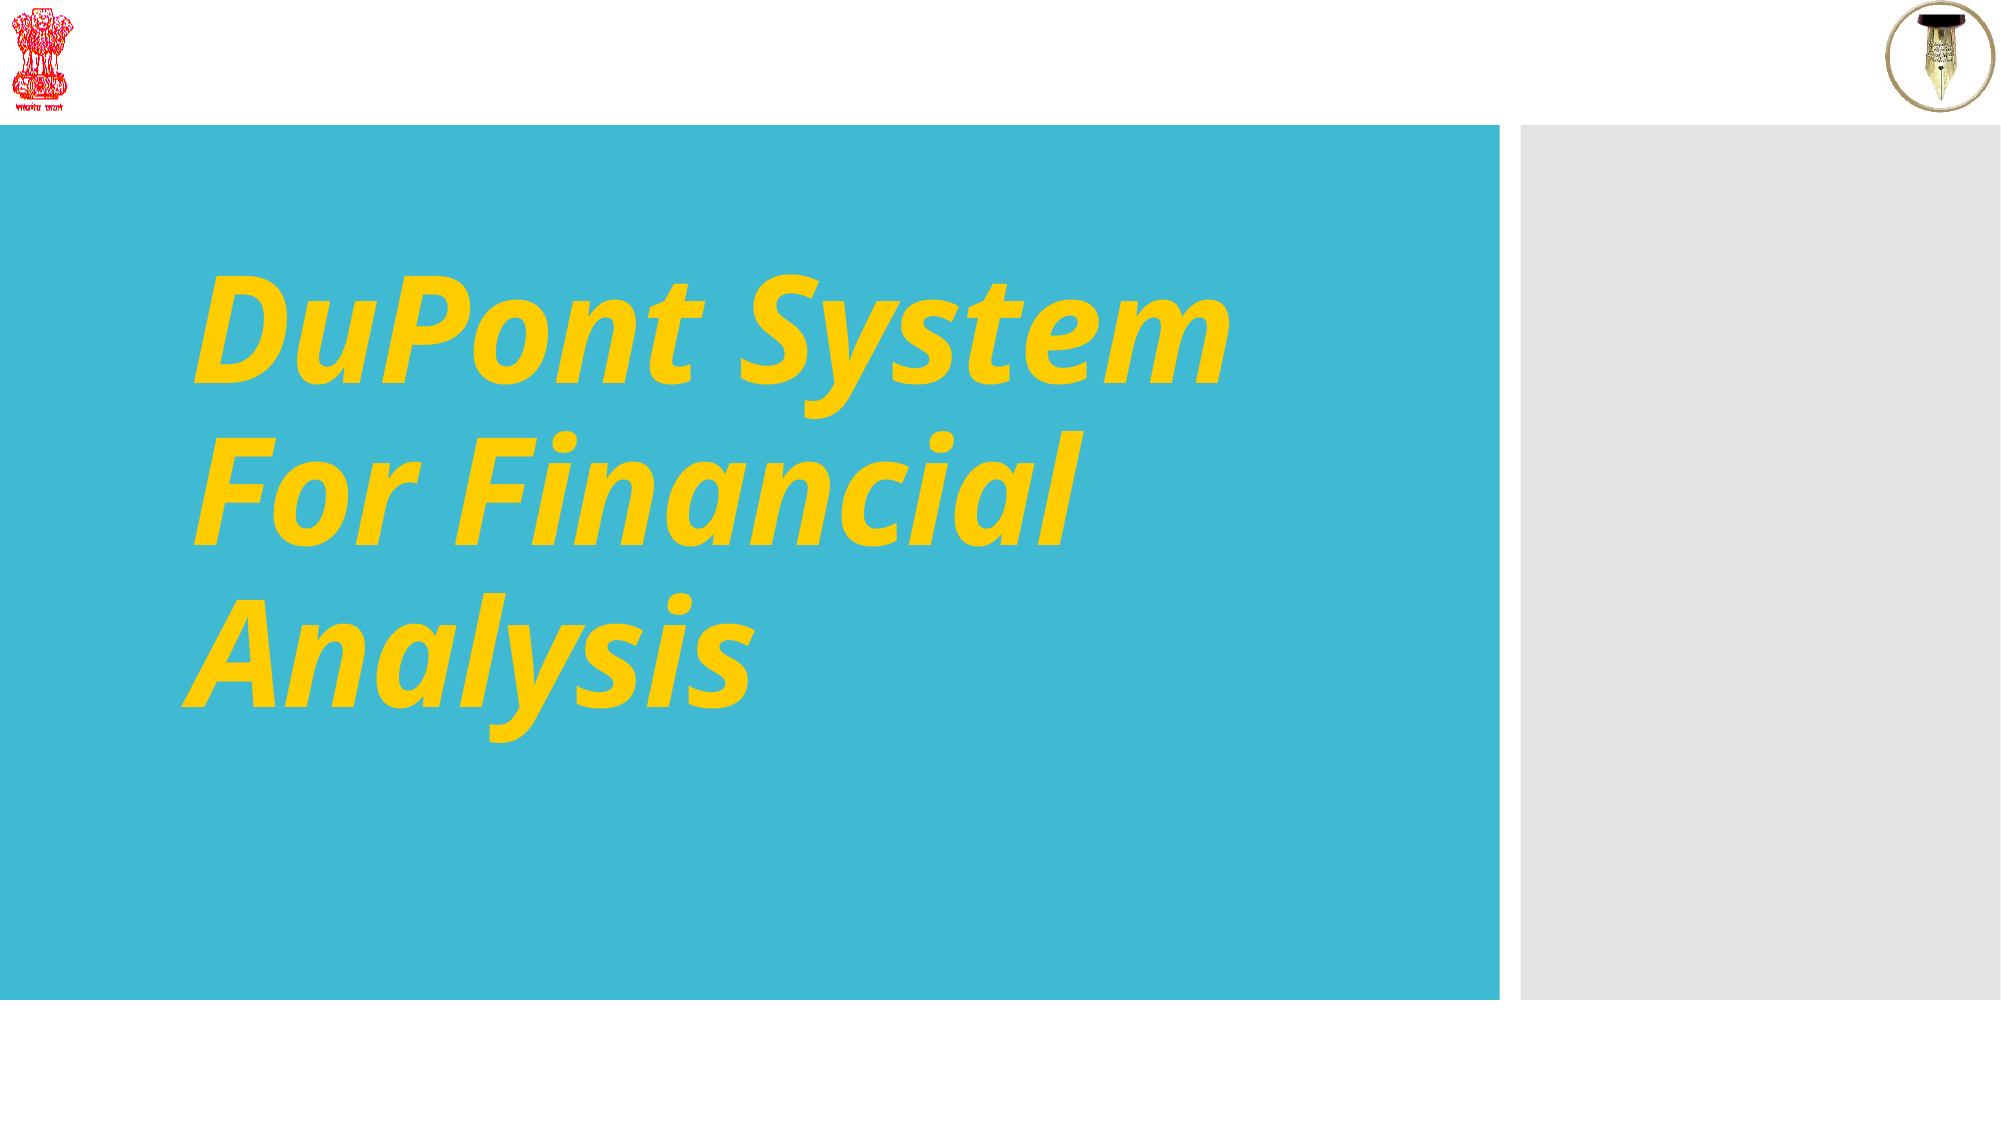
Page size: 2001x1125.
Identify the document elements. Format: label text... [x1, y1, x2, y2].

title DuPont System For Financial Analysis [175, 213, 1376, 747]
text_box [0, 0, 79, 125]
picture [1884, 0, 1996, 113]
